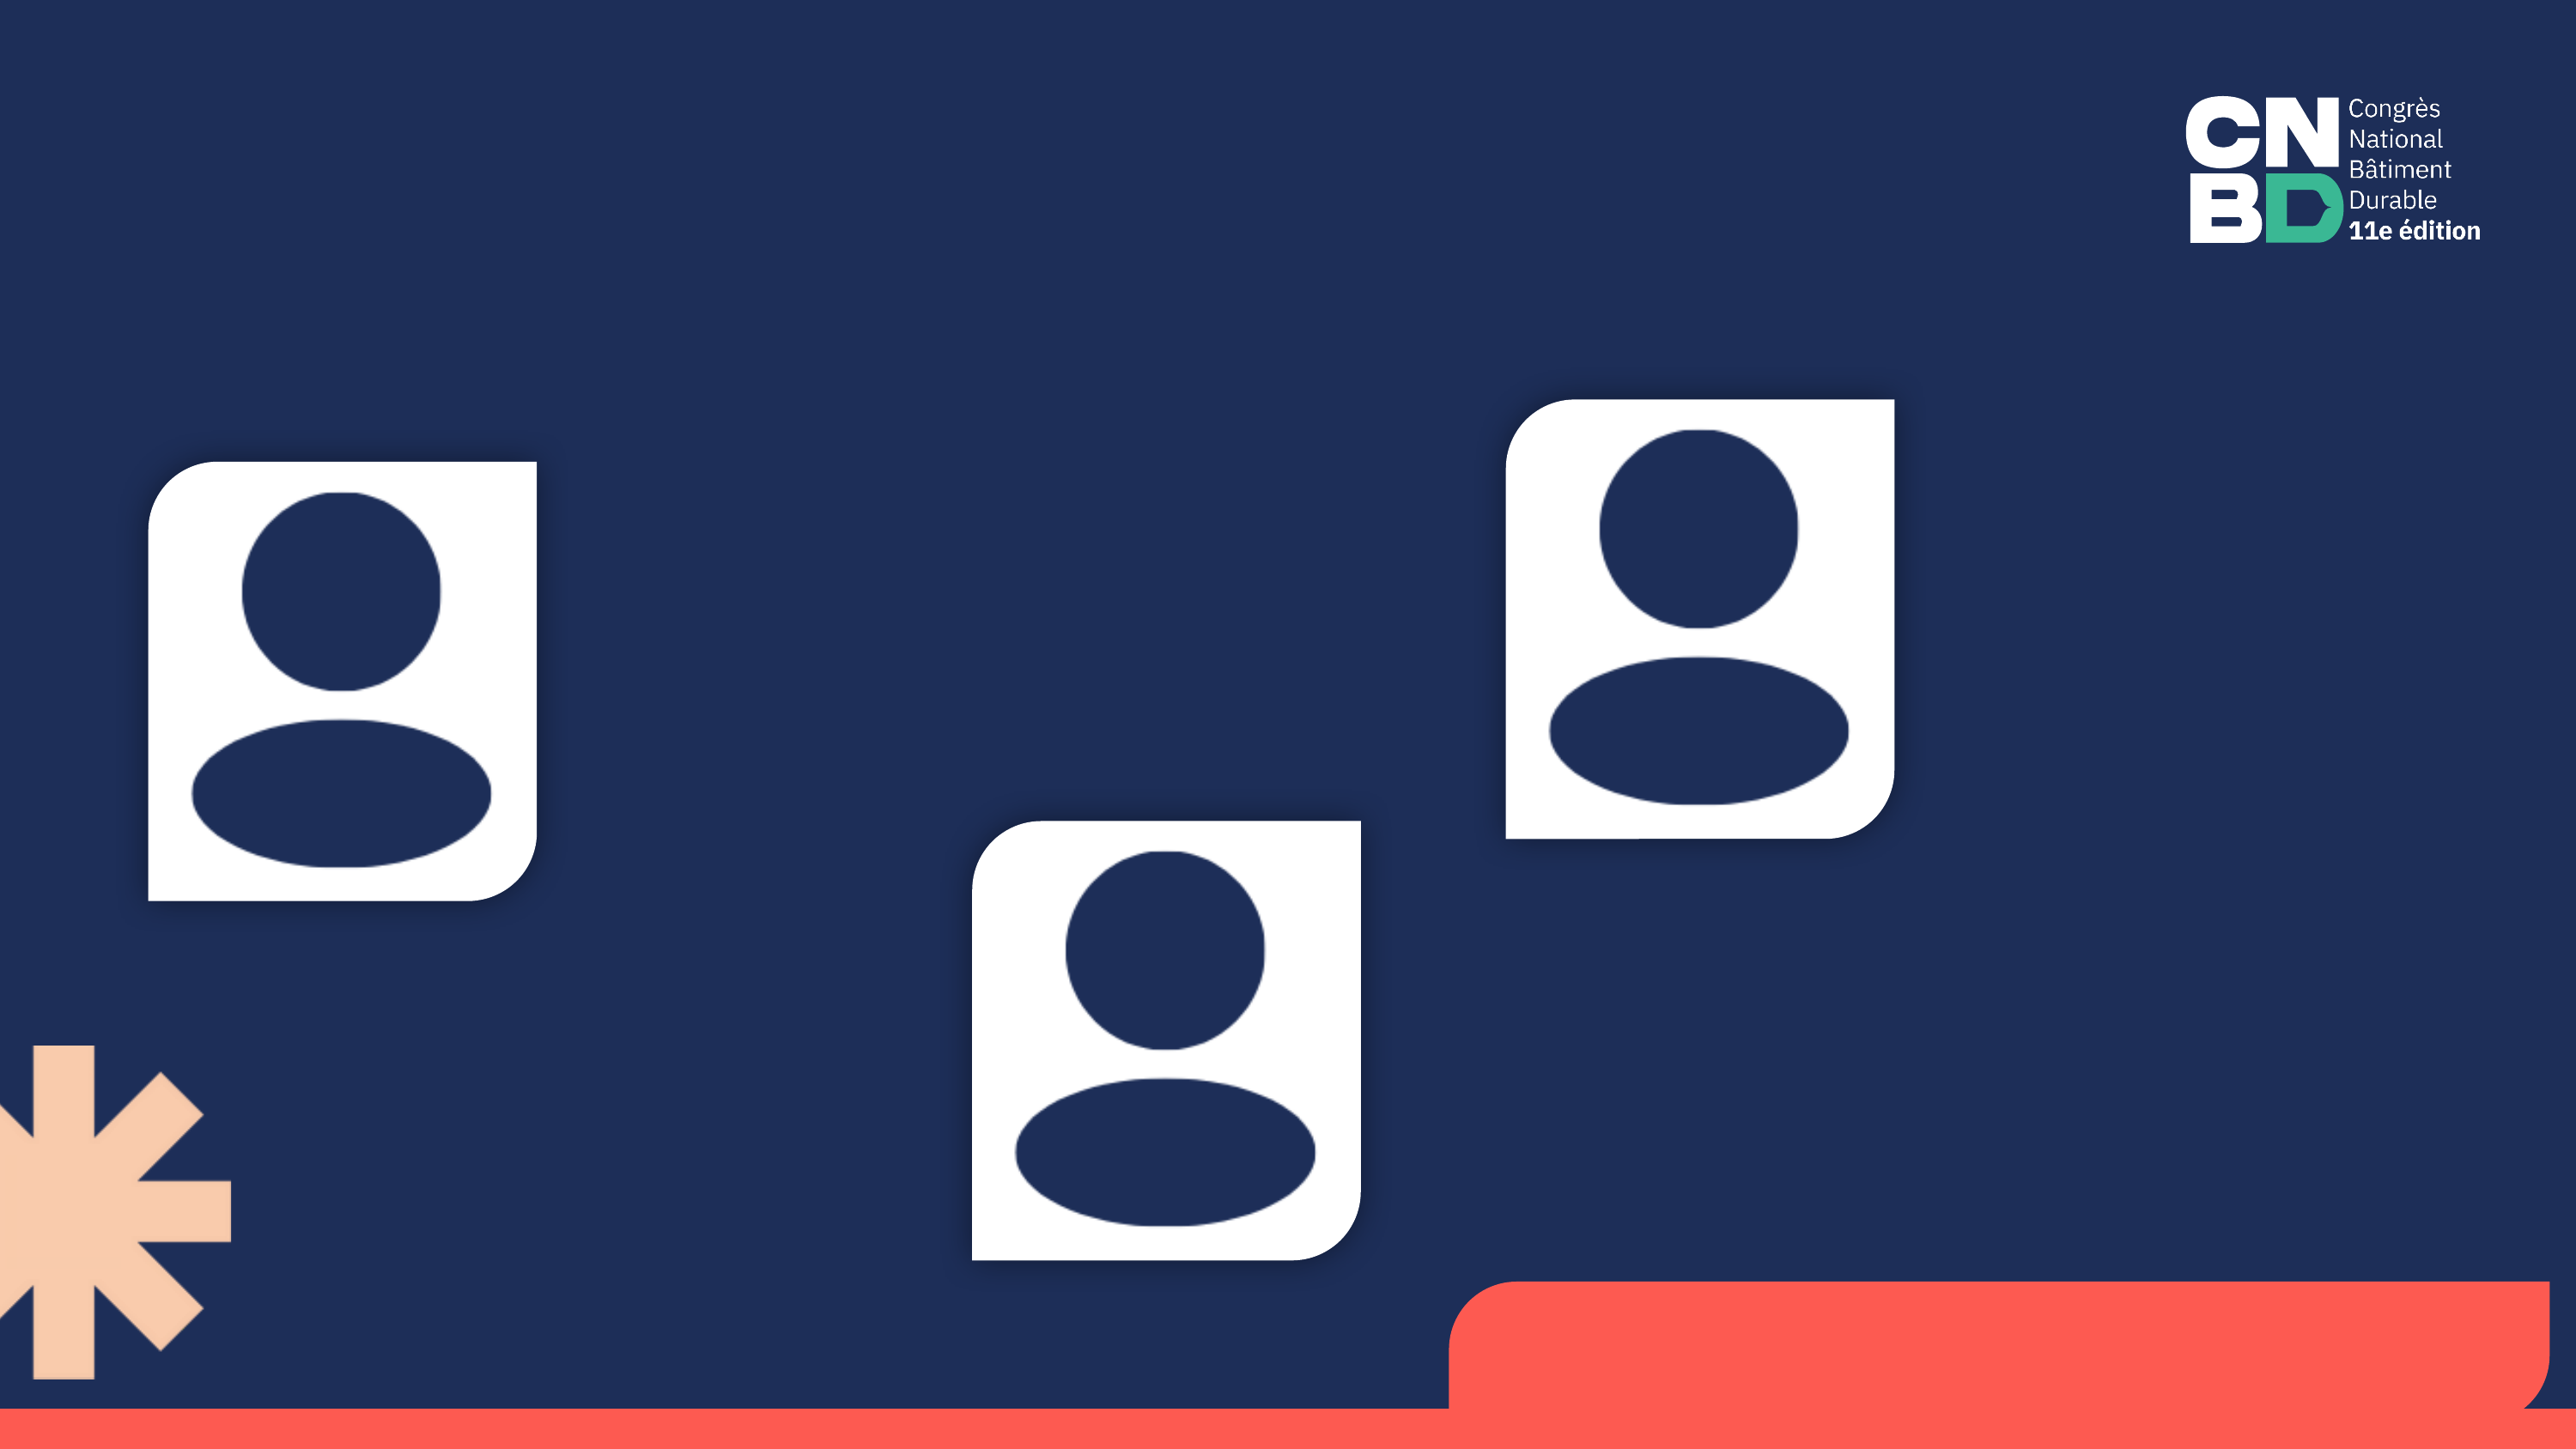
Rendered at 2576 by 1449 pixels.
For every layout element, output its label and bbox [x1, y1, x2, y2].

picture [879, 834, 1348, 1379]
picture [103, 475, 524, 958]
picture [0, 1046, 232, 1379]
picture [1445, 412, 1881, 941]
picture [2251, 70, 2544, 296]
